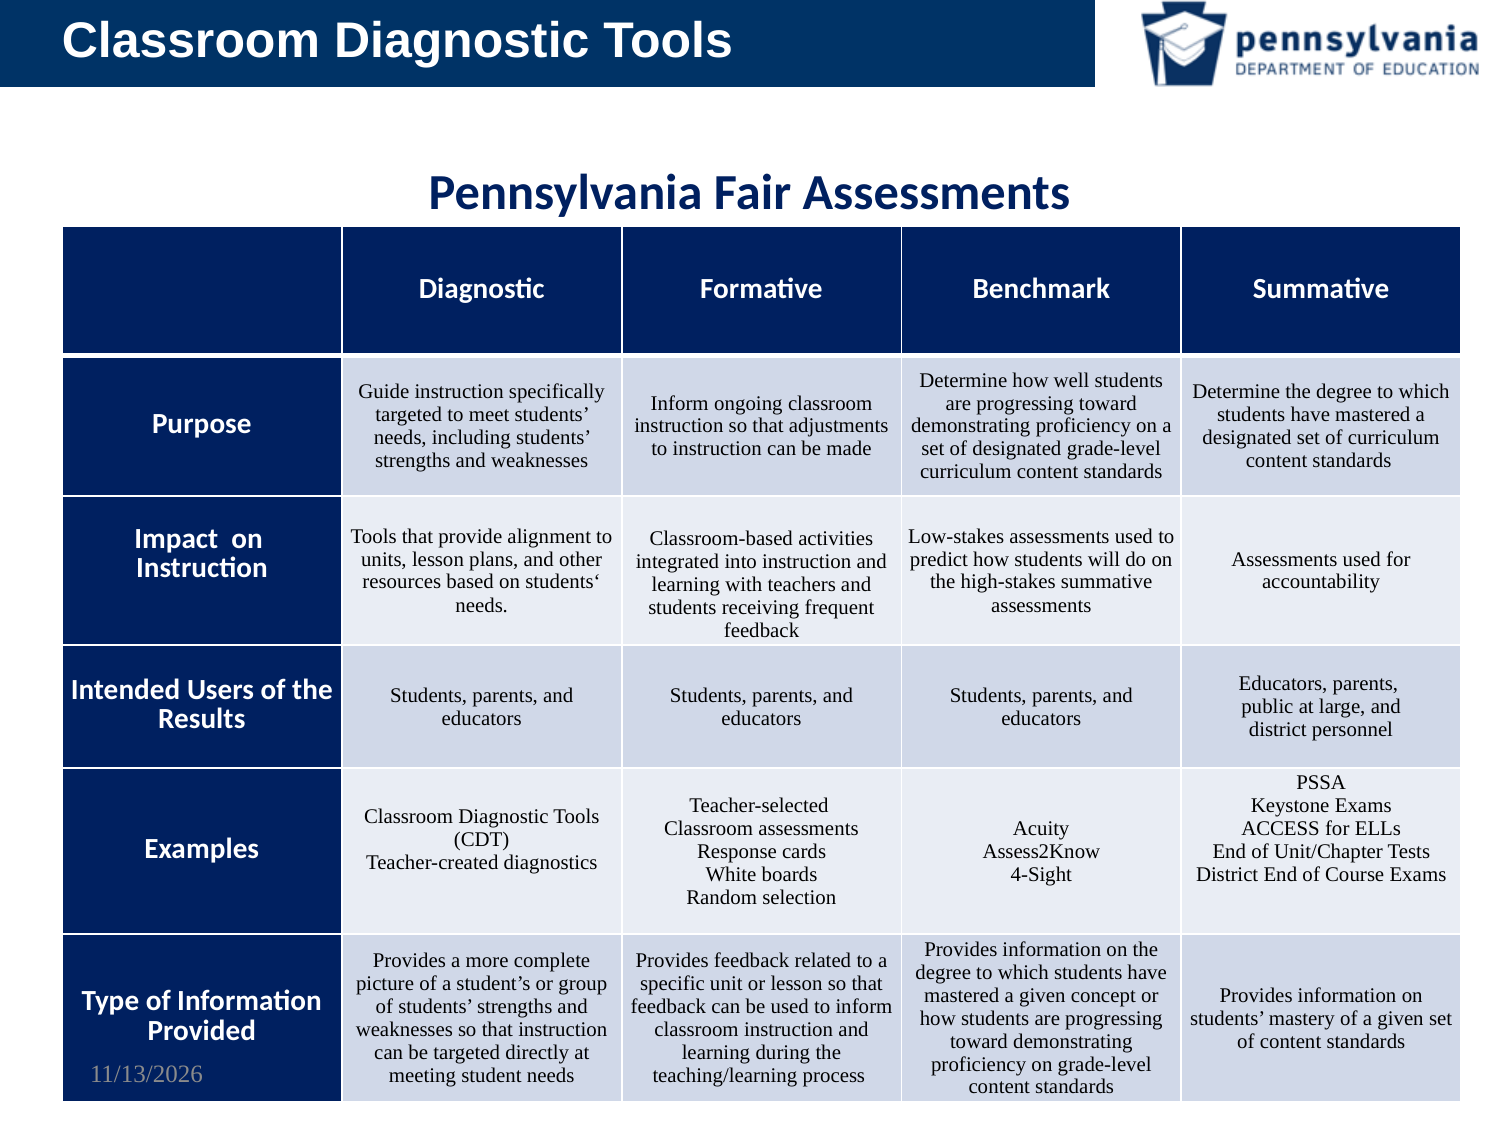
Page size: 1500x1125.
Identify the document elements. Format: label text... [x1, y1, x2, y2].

table_cell Tools that provide alignment to units, lesson plans, and other resources based on students‘ needs. [343, 497, 621, 644]
table_cell Acuity Assess2Know 4-Sight [902, 769, 1180, 933]
table_header Formative [623, 227, 901, 353]
table_cell Teacher-selected Classroom assessments Response cards White boards Random selection [623, 769, 901, 933]
table_cell Examples [63, 769, 341, 933]
title Pennsylvania Fair Assessments [74, 151, 1426, 225]
table_cell Determine the degree to which students have mastered a designated set of curriculum content standards [1182, 358, 1460, 495]
table_cell Students, parents, and educators [902, 646, 1180, 767]
table_cell Students, parents, and educators [623, 646, 901, 767]
table_cell Purpose [63, 358, 341, 495]
picture [1134, 0, 1485, 90]
table_cell Assessments used for accountability [1182, 497, 1460, 644]
table_cell Low-stakes assessments used to predict how students will do on the high-stakes summative assessments [902, 497, 1180, 644]
table_cell Determine how well students are progressing toward demonstrating proficiency on a set of designated grade-level curriculum content standards [902, 358, 1180, 495]
table_header Diagnostic [343, 227, 621, 353]
table_cell Students, parents, and educators [343, 646, 621, 767]
table_cell Guide instruction specifically targeted to meet students’ needs, including students’ strengths and weaknesses [343, 358, 621, 495]
table_cell Provides information on the degree to which students have mastered a given concept or how students are progressing toward demonstrating proficiency on grade-level content standards [902, 935, 1180, 1101]
table_cell Provides feedback related to a specific unit or lesson so that feedback can be used to inform classroom instruction and learning during the teaching/learning process [623, 935, 901, 1101]
table_cell Provides information on students’ mastery of a given set of content standards [1182, 935, 1460, 1101]
table_header Summative [1182, 227, 1460, 353]
table_cell Classroom-based activities integrated into instruction and learning with teachers and students receiving frequent feedback [623, 497, 901, 644]
table_cell Impact on Instruction [63, 497, 341, 644]
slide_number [75, 1042, 425, 1103]
table_cell PSSA Keystone Exams ACCESS for ELLs End of Unit/Chapter Tests District End of Course Exams [1182, 769, 1460, 933]
table_header Benchmark [902, 227, 1180, 353]
table_cell Intended Users of the Results [63, 646, 341, 767]
table_cell Educators, parents, public at large, and district personnel [1182, 646, 1460, 767]
table_cell Inform ongoing classroom instruction so that adjustments to instruction can be made [623, 358, 901, 495]
table_cell Provides a more complete picture of a student’s or group of students’ strengths and weaknesses so that instruction can be targeted directly at meeting student needs [343, 935, 621, 1101]
table_header [63, 227, 341, 353]
table_cell Classroom Diagnostic Tools (CDT) Teacher-created diagnostics [343, 769, 621, 933]
table_cell Type of Information Provided [63, 935, 341, 1101]
